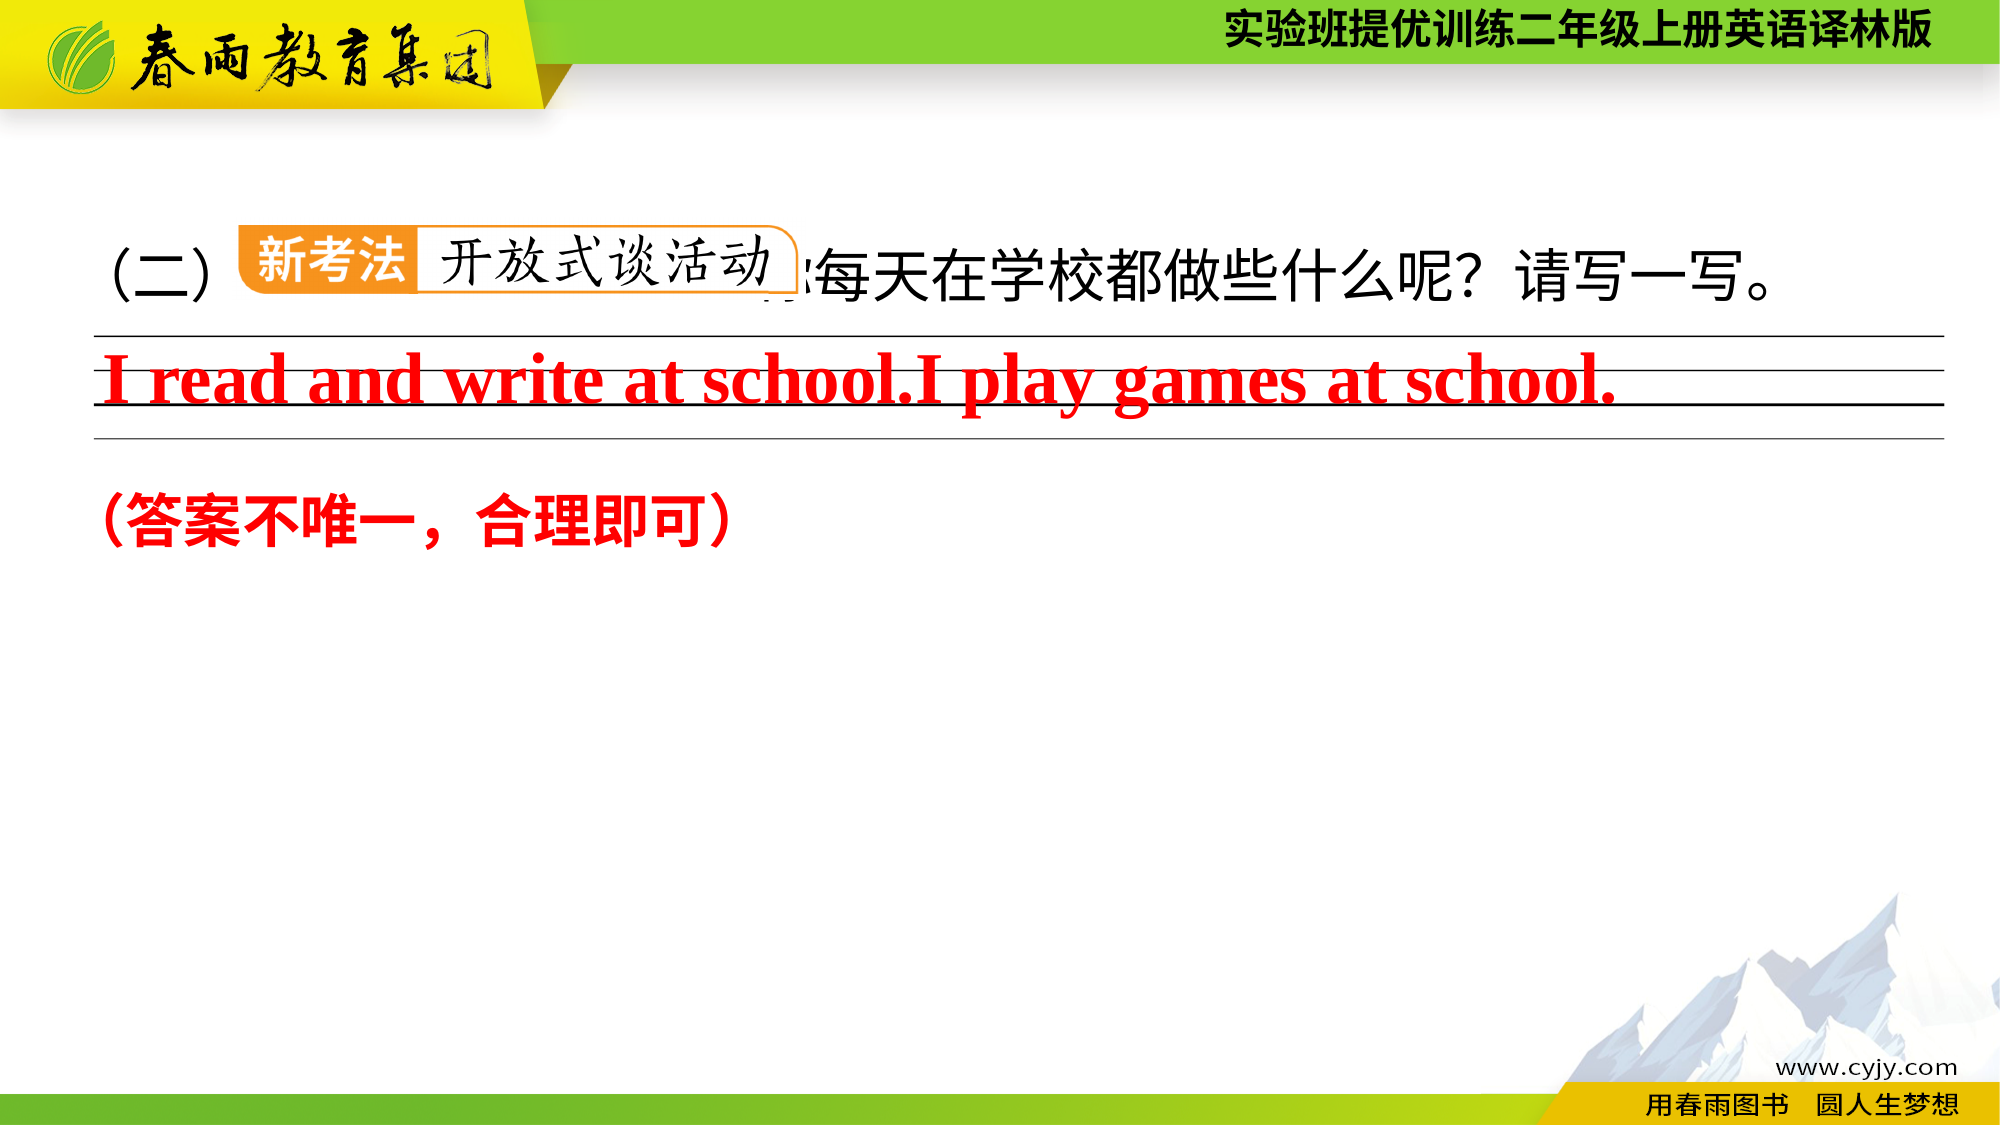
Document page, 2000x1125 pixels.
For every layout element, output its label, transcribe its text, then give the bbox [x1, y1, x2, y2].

list （二） 你每天在学校都做些什么呢？请写一写。 [59, 196, 1944, 304]
text_box （答案不唯一，合理即可） [52, 476, 782, 562]
picture [0, 0, 2000, 1125]
